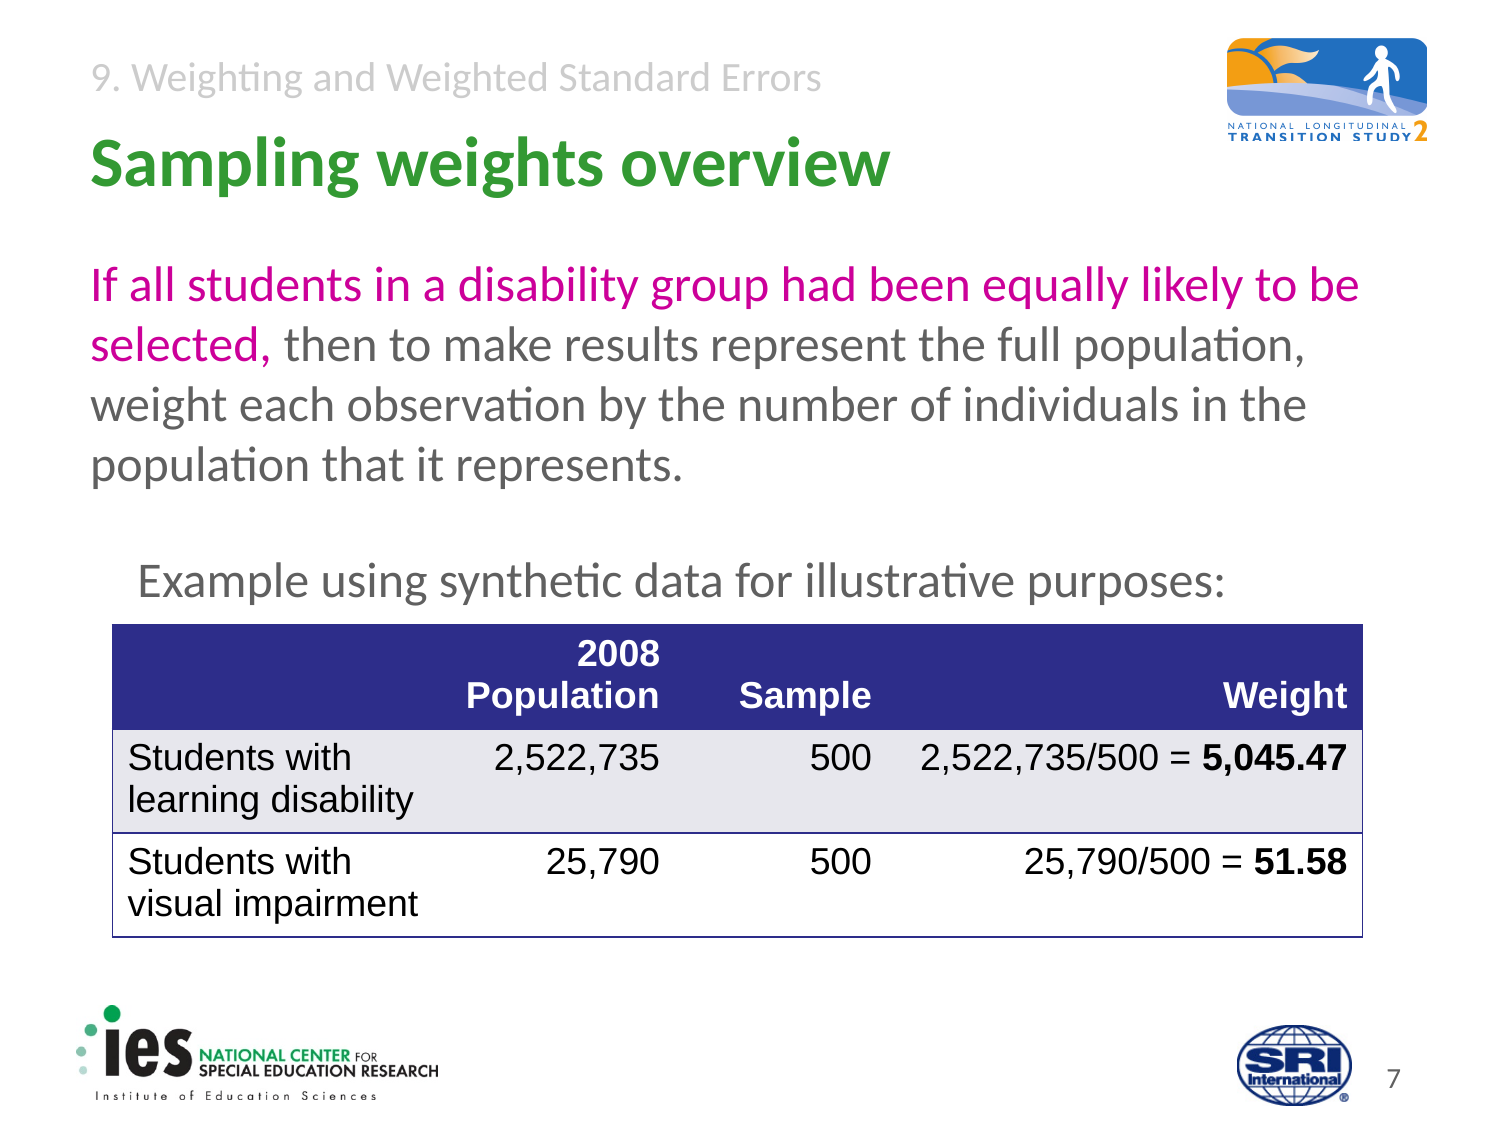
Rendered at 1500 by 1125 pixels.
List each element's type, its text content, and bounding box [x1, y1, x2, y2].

table_header [113, 626, 450, 728]
table_header Weight [887, 626, 1362, 728]
table_header 2008 Population [450, 626, 675, 728]
slide_number 6 [1312, 1051, 1417, 1125]
list If all students in a disability group had been equally likely to be selected, then to make results represent the full population, weight each observation by the number of individuals in the population that it represents. Example using synthetic data for illustrative purposes: [74, 243, 1426, 987]
table_cell 2,522,735 [450, 730, 675, 832]
picture [1237, 1025, 1352, 1106]
picture [76, 1005, 438, 1100]
table_cell 25,790/500 = 51.58 [887, 834, 1362, 936]
table_cell 2,522,735/500 = 5,045.47 [887, 730, 1362, 832]
table_cell 500 [675, 834, 887, 936]
table_cell 500 [675, 730, 887, 832]
title Sampling weights overview [74, 90, 1426, 226]
table_header Sample [675, 626, 887, 728]
table_cell 25,790 [450, 834, 675, 936]
table_cell Students with learning disability [113, 730, 450, 832]
table_cell Students with visual impairment [113, 834, 450, 936]
